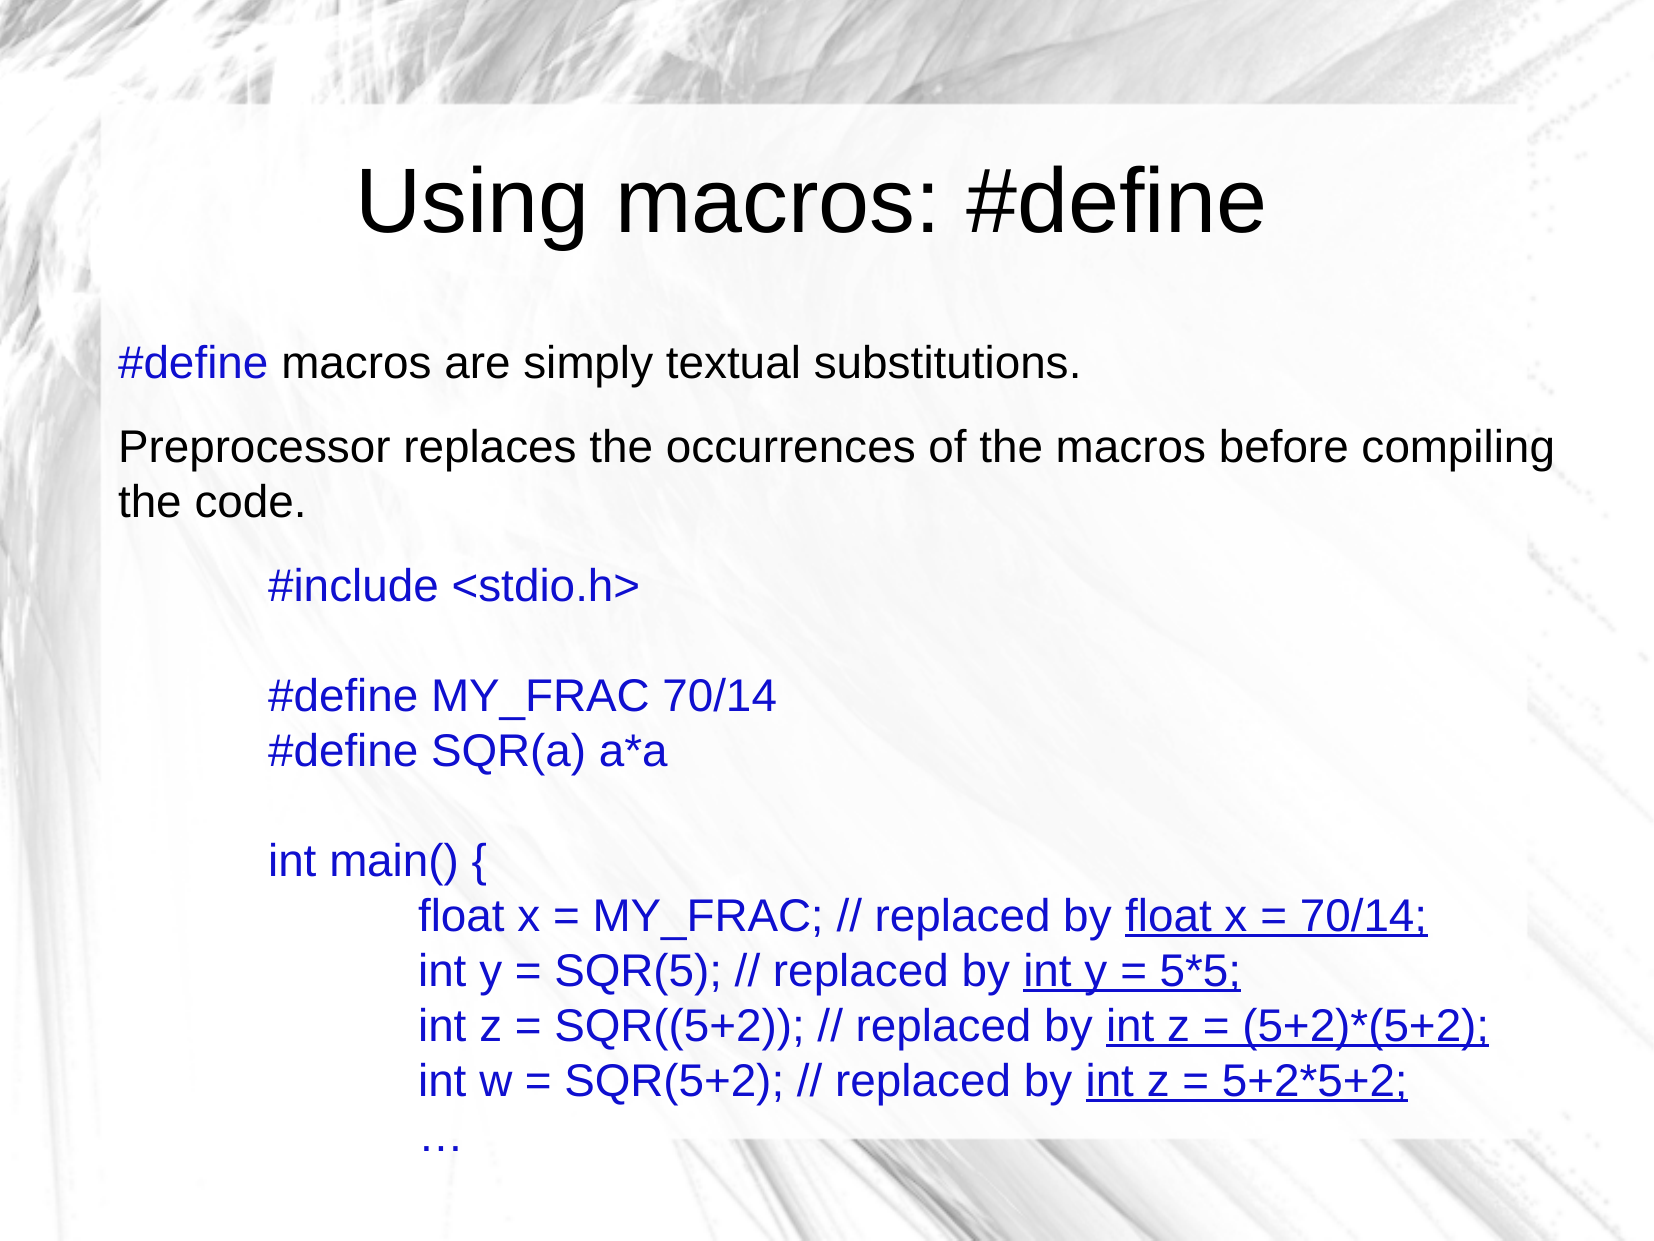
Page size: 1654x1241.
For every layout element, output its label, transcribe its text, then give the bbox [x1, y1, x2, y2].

list #define macros are simply textual substitutions. Preprocessor replaces the occurrences of the macros before compiling the code. #include <stdio.h> #define MY_FRAC 70/14 #define SQR(a) a*a int main() { float x = MY_FRAC; // replaced by float x = 70/14; int y = SQR(5); // replaced by int y = 5*5; int z = SQR((5+2)); // replaced by int z = (5+2)*(5+2); int w = SQR(5+2); // replaced by int z = 5+2*5+2; … [118, 332, 1571, 1121]
picture [0, 0, 1654, 1241]
title Using macros: #define [118, 93, 1506, 299]
